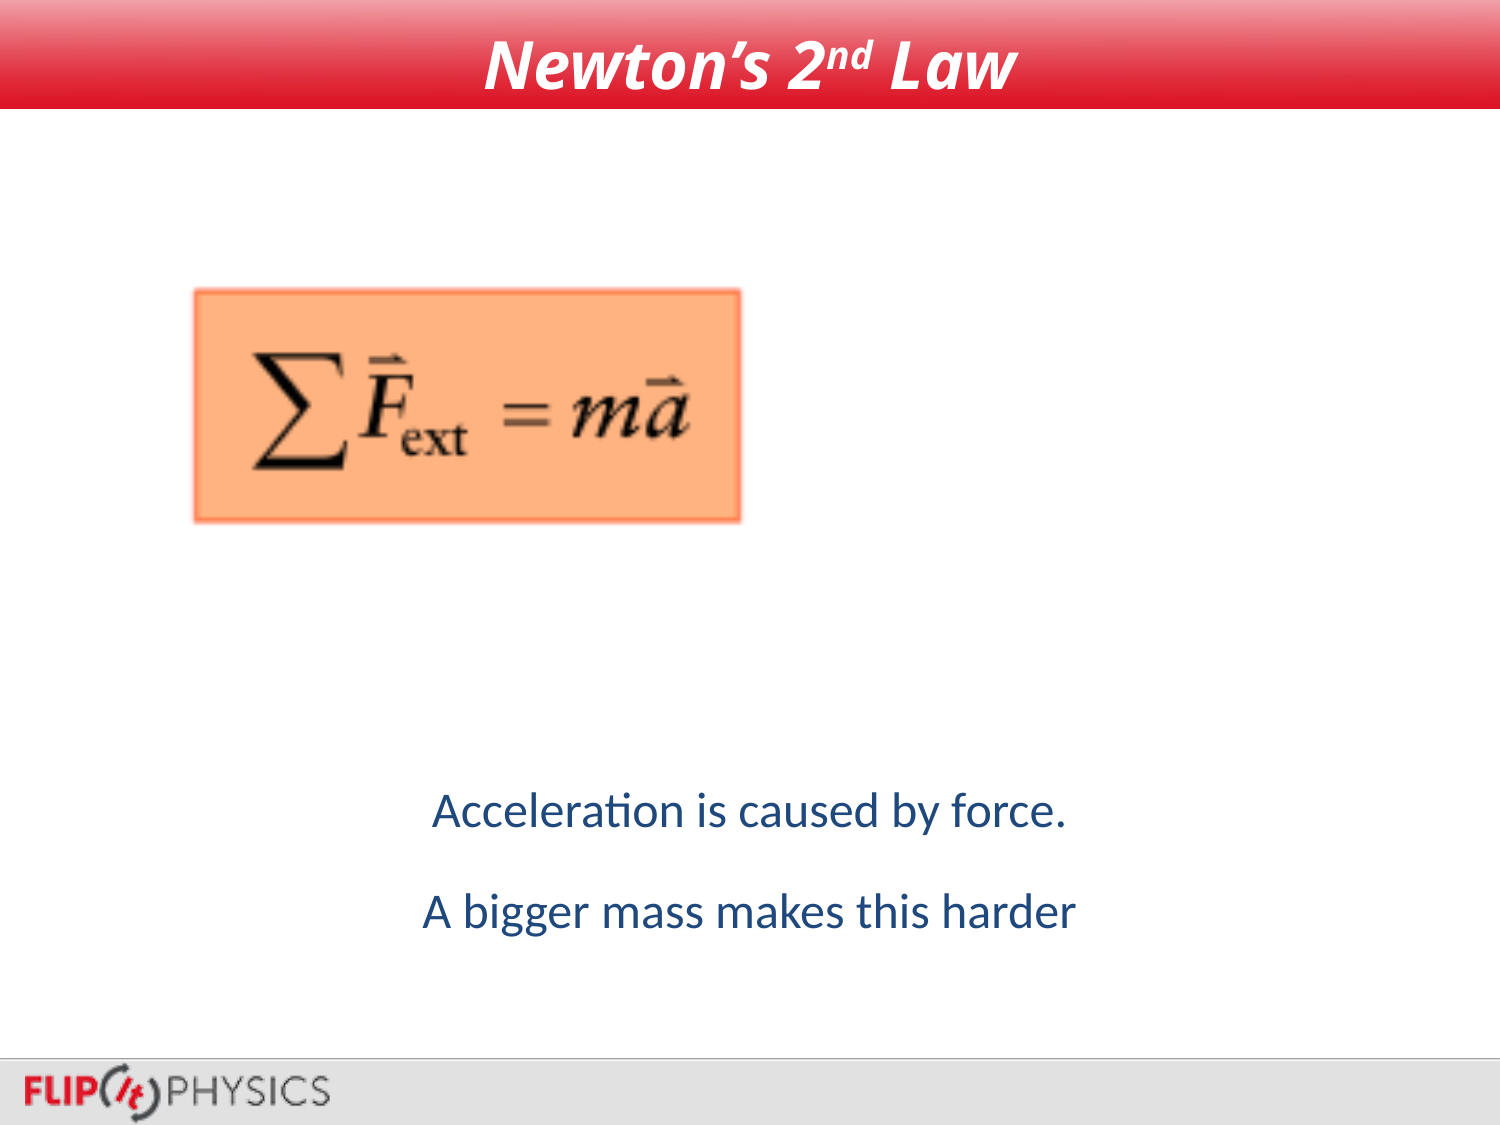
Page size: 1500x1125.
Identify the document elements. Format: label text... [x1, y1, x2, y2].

title Newton’s 2nd Law [75, 15, 1425, 91]
picture [177, 274, 775, 538]
text_box Acceleration is caused by force. [417, 770, 1083, 845]
picture [0, 0, 1500, 109]
text_box A bigger mass makes this harder [407, 871, 1093, 946]
picture [0, 1058, 1500, 1125]
